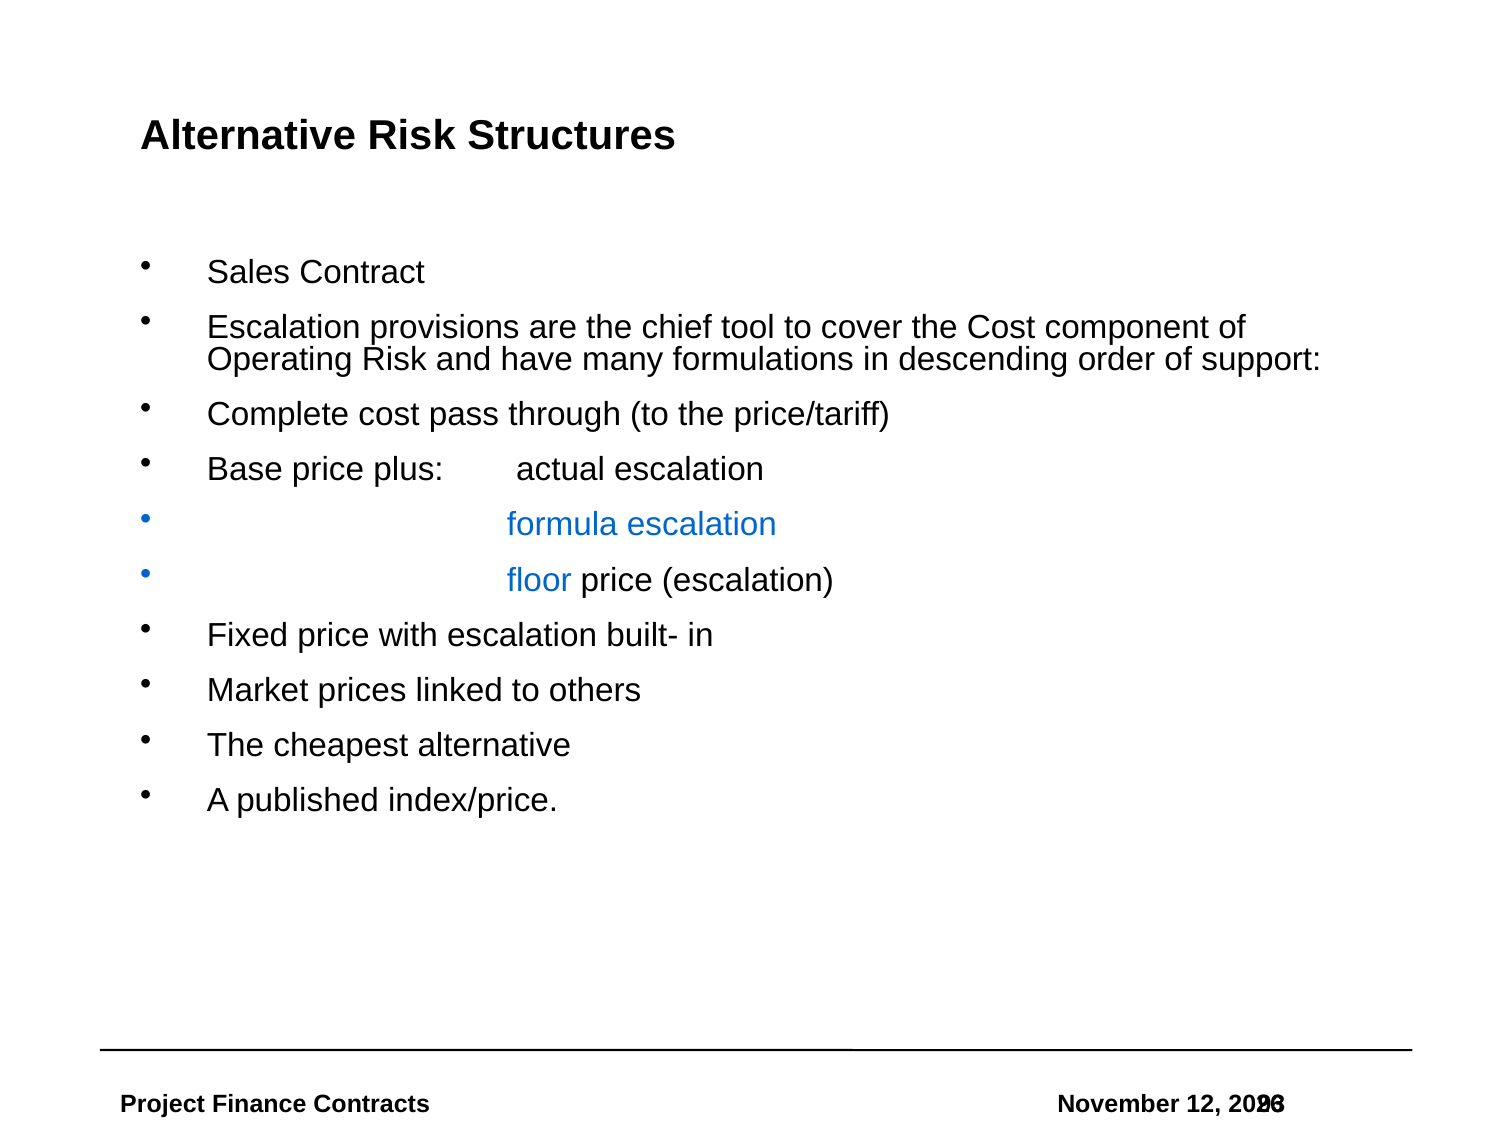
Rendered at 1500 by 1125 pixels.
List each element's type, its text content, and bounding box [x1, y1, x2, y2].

list Sales Contract Escalation provisions are the chief tool to cover the Cost component of Operating Risk and have many formulations in descending order of support: Complete cost pass through (to the price/tariff) Base price plus: actual escalation formula escalation floor price (escalation) Fixed price with escalation built‑ in Market prices linked to others The cheapest alternative A published index/price. [124, 249, 1376, 1001]
title Alternative Risk Structures [124, 99, 1288, 226]
